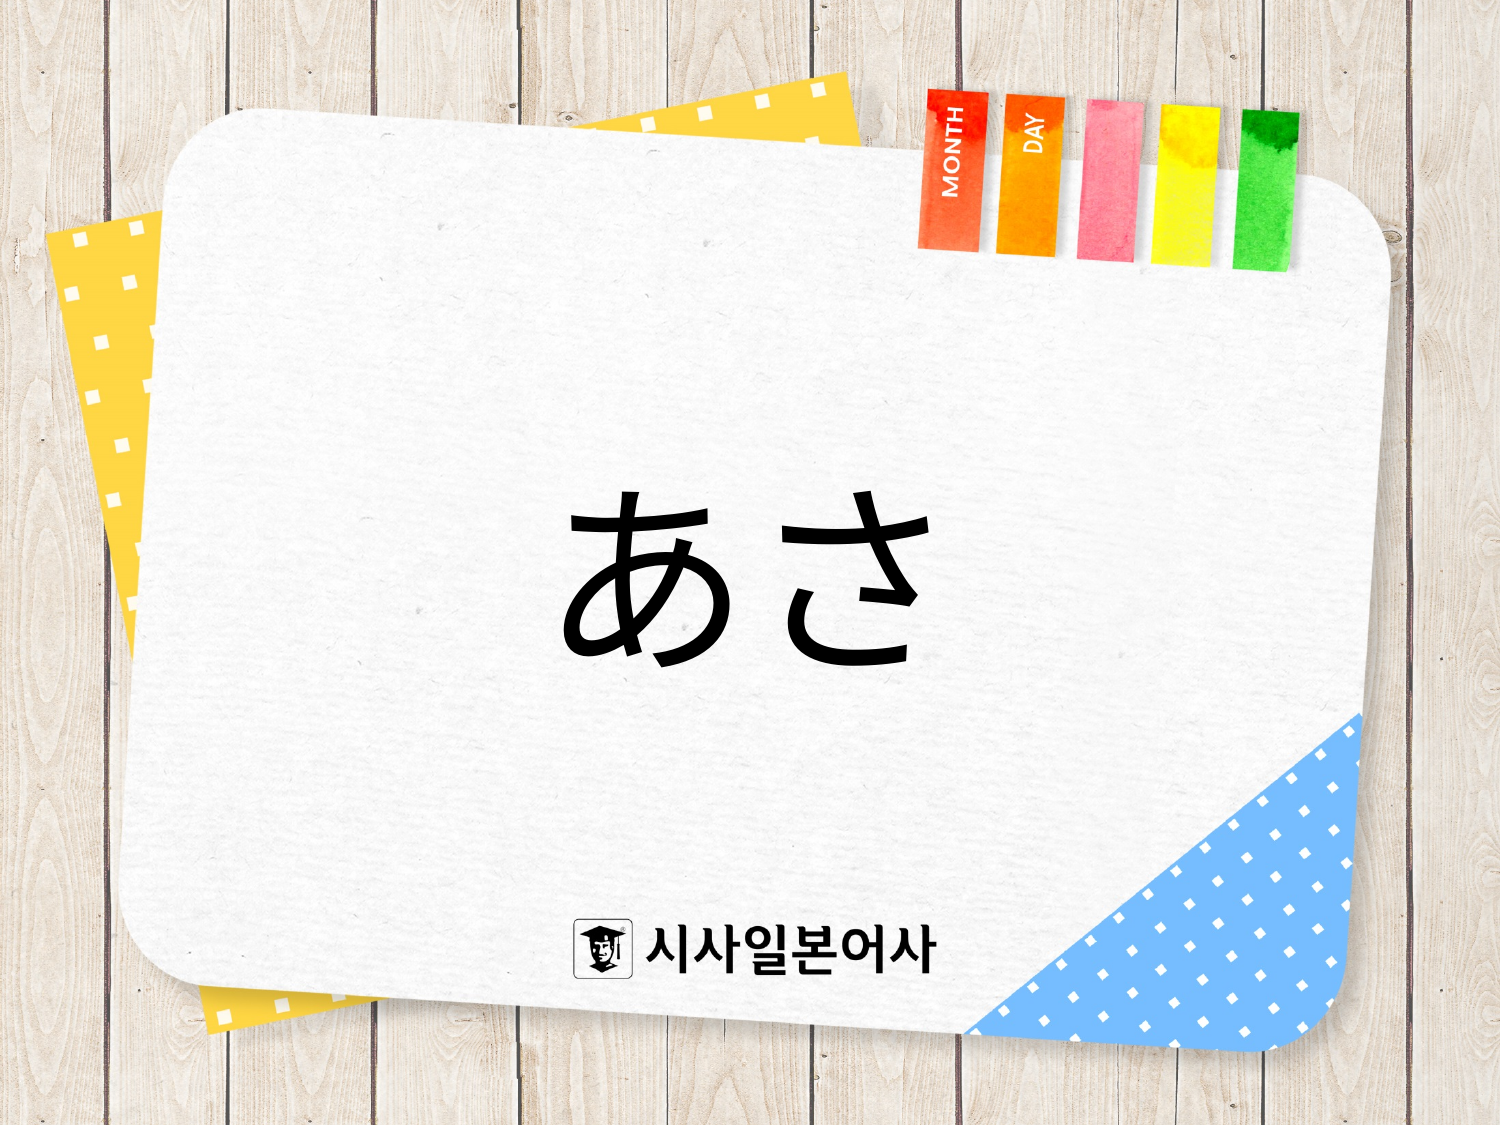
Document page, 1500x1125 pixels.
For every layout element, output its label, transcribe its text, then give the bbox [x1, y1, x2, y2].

picture [0, 0, 1500, 1125]
title あさ [75, 338, 1425, 811]
